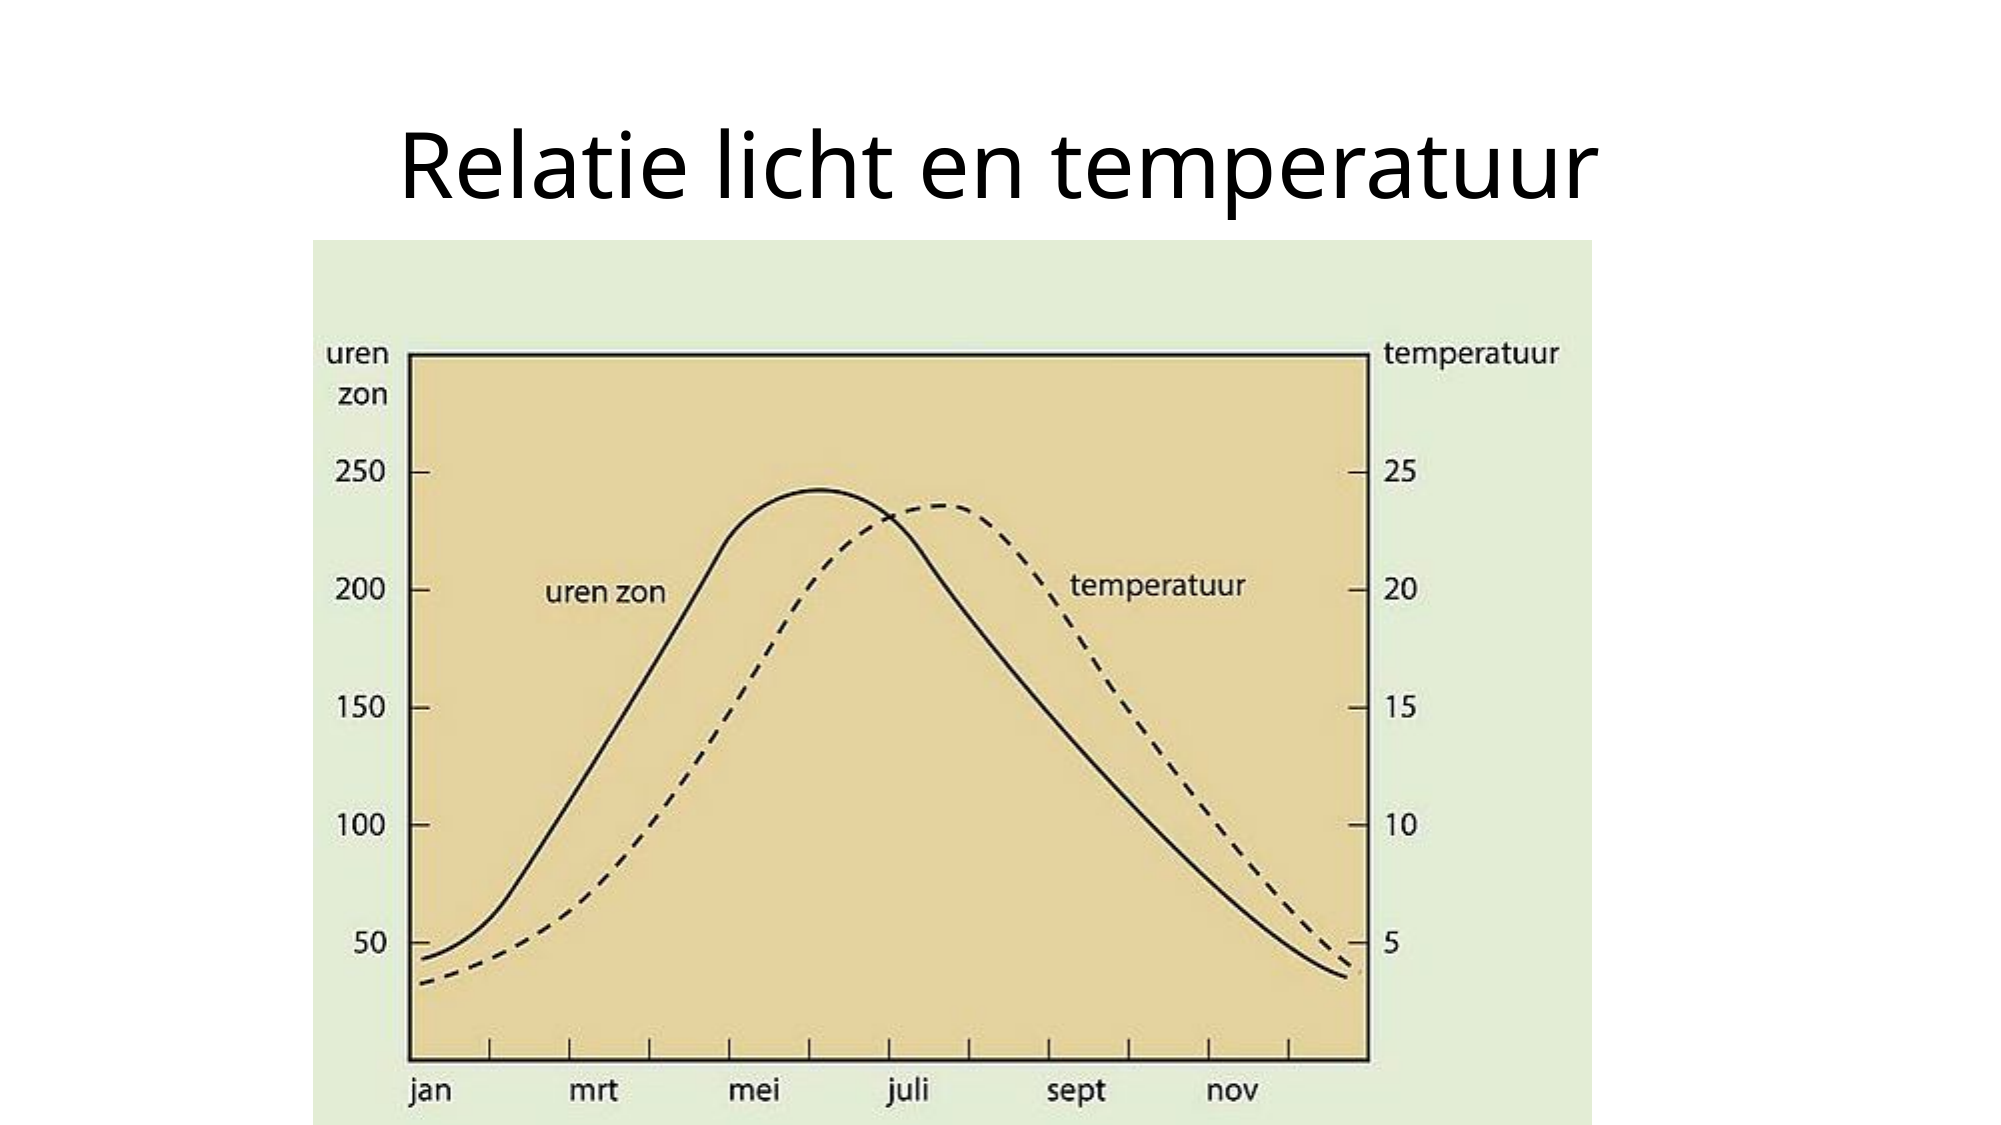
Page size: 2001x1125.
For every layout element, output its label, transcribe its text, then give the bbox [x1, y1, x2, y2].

title Relatie licht en temperatuur [137, 59, 1863, 278]
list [313, 240, 1592, 1125]
